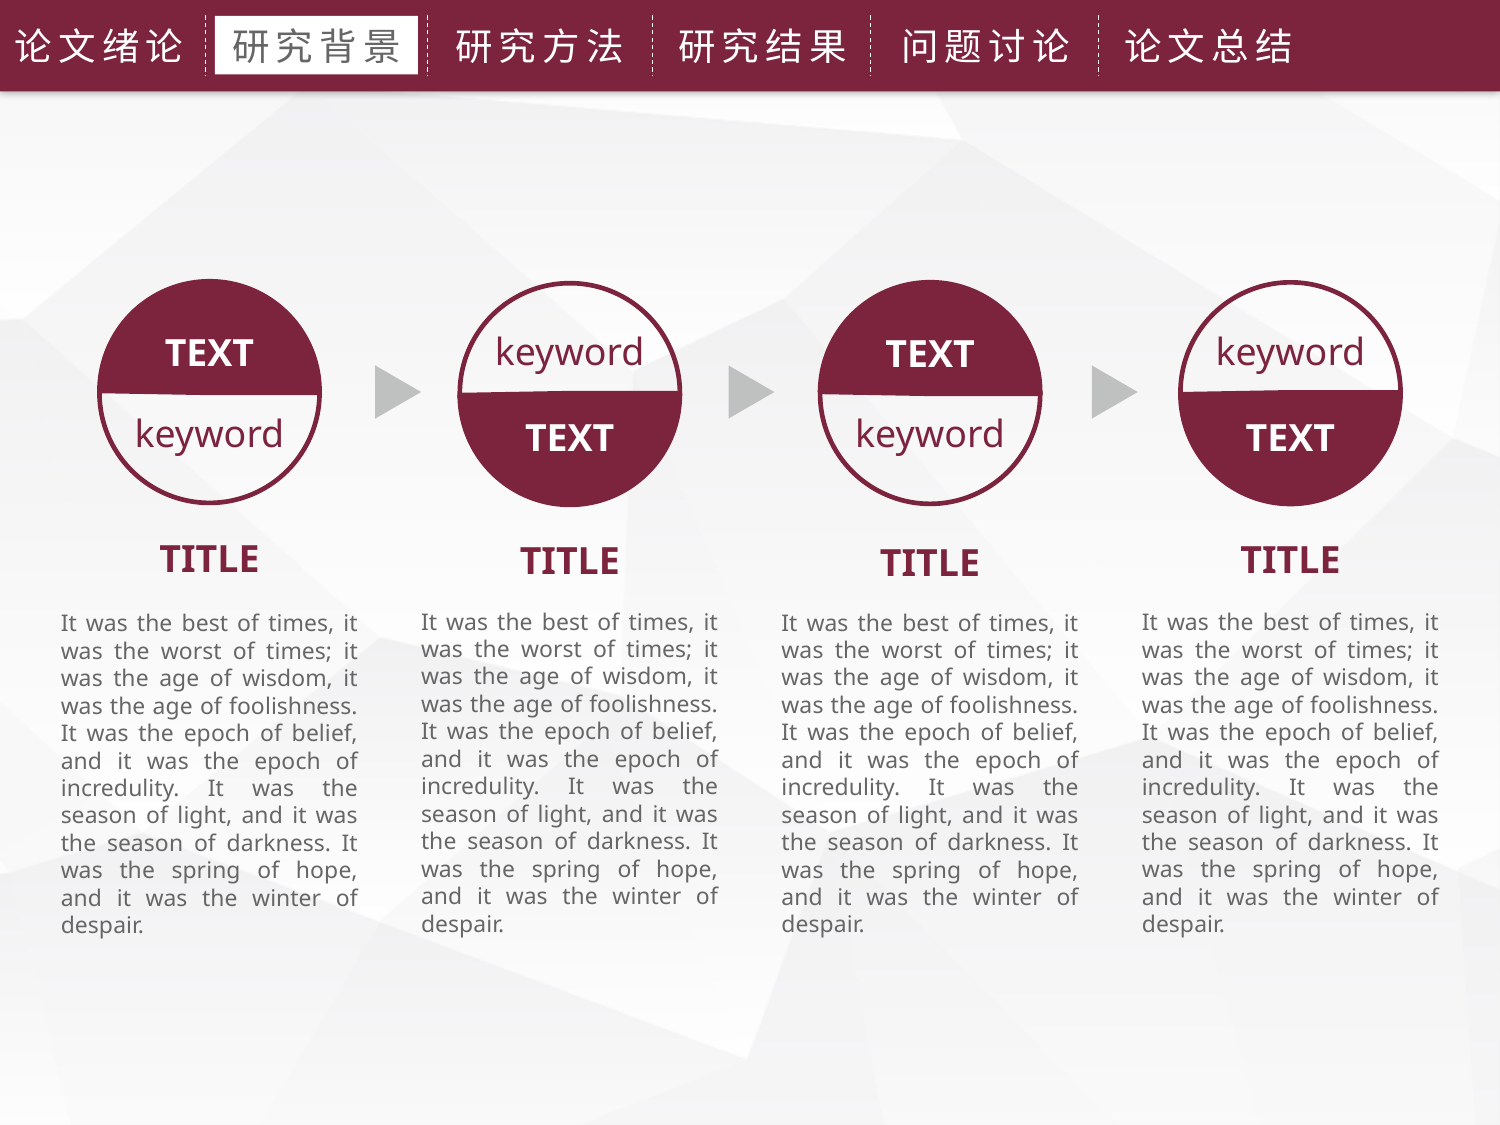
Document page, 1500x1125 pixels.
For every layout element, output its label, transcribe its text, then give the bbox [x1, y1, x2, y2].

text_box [680, 365, 820, 419]
text_box 研究背景 [213, 15, 420, 76]
text_box 论文绪论 [206, 15, 211, 76]
text_box TITLE [860, 531, 1001, 591]
picture [0, 92, 1500, 1125]
text_box 研究方法 [440, 15, 652, 76]
text_box TITLE [139, 527, 280, 587]
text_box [375, 365, 459, 419]
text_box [1180, 282, 1401, 504]
text_box It was the best of times, it was the worst of times; it was the age of wisdom, it was the age of foolishness. It was the epoch of belief, and it was the epoch of incredulity. It was the season of light, and it was the season of darkness. It was the spring of hope, and it was the winter of despair. [46, 601, 373, 946]
text_box 问题讨论 [886, 15, 1098, 76]
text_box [820, 282, 1041, 504]
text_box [99, 281, 320, 503]
text_box It was the best of times, it was the worst of times; it was the age of wisdom, it was the age of foolishness. It was the epoch of belief, and it was the epoch of incredulity. It was the season of light, and it was the season of darkness. It was the spring of hope, and it was the winter of despair. [1127, 600, 1454, 945]
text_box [459, 283, 680, 505]
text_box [1041, 365, 1138, 419]
text_box TITLE [499, 529, 640, 590]
text_box TITLE [1220, 529, 1361, 589]
text_box 论文总结 [1109, 15, 1322, 76]
text_box [0, 0, 1500, 92]
text_box 研究结果 [663, 15, 870, 76]
text_box 论文绪论 [0, 15, 205, 76]
text_box It was the best of times, it was the worst of times; it was the age of wisdom, it was the age of foolishness. It was the epoch of belief, and it was the epoch of incredulity. It was the season of light, and it was the season of darkness. It was the spring of hope, and it was the winter of despair. [406, 599, 734, 944]
text_box 研究结果 [871, 15, 876, 76]
text_box It was the best of times, it was the worst of times; it was the age of wisdom, it was the age of foolishness. It was the epoch of belief, and it was the epoch of incredulity. It was the season of light, and it was the season of darkness. It was the spring of hope, and it was the winter of despair. [766, 600, 1094, 945]
